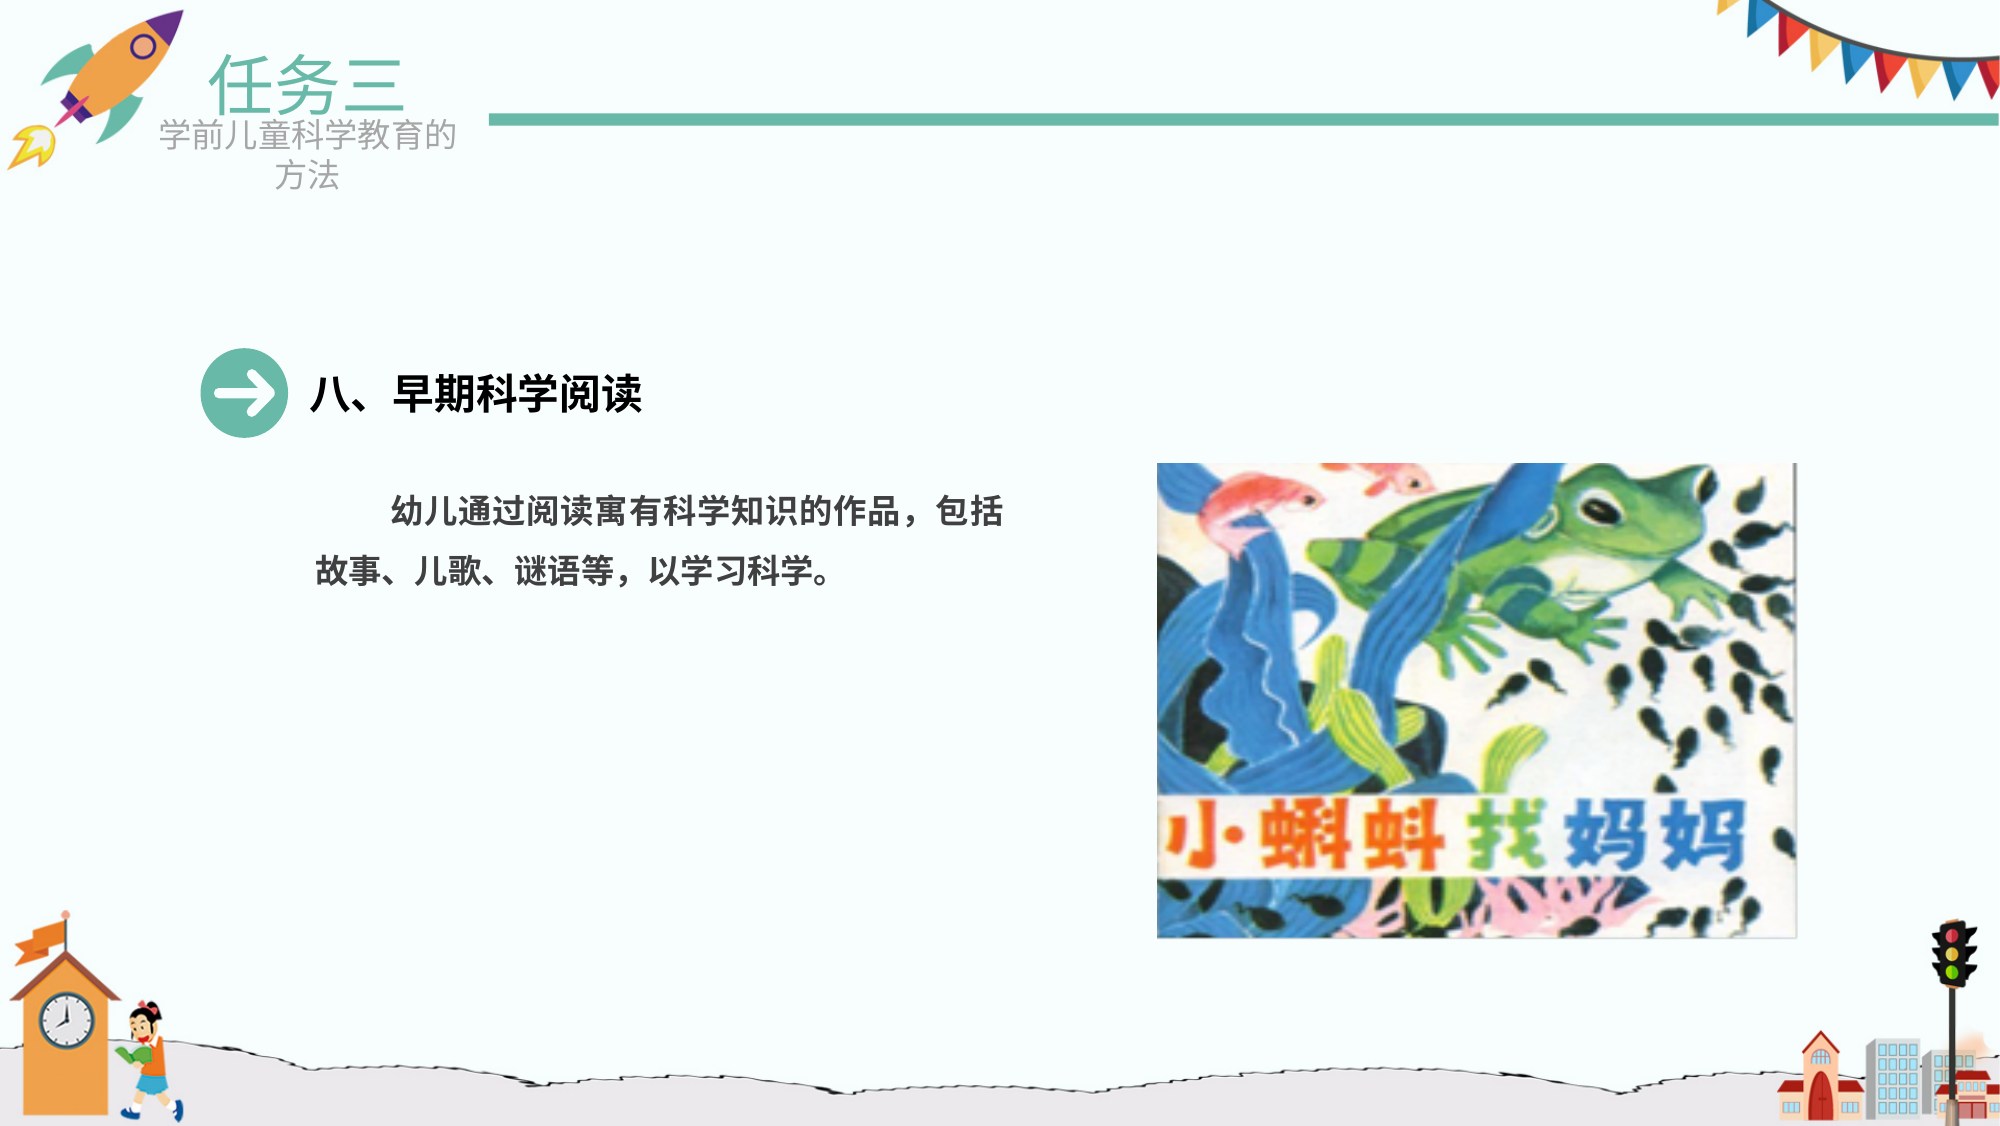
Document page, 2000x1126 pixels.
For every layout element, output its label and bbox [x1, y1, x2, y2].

text_box [200, 347, 1019, 600]
picture [0, 0, 2000, 1126]
text_box [155, 43, 1999, 195]
